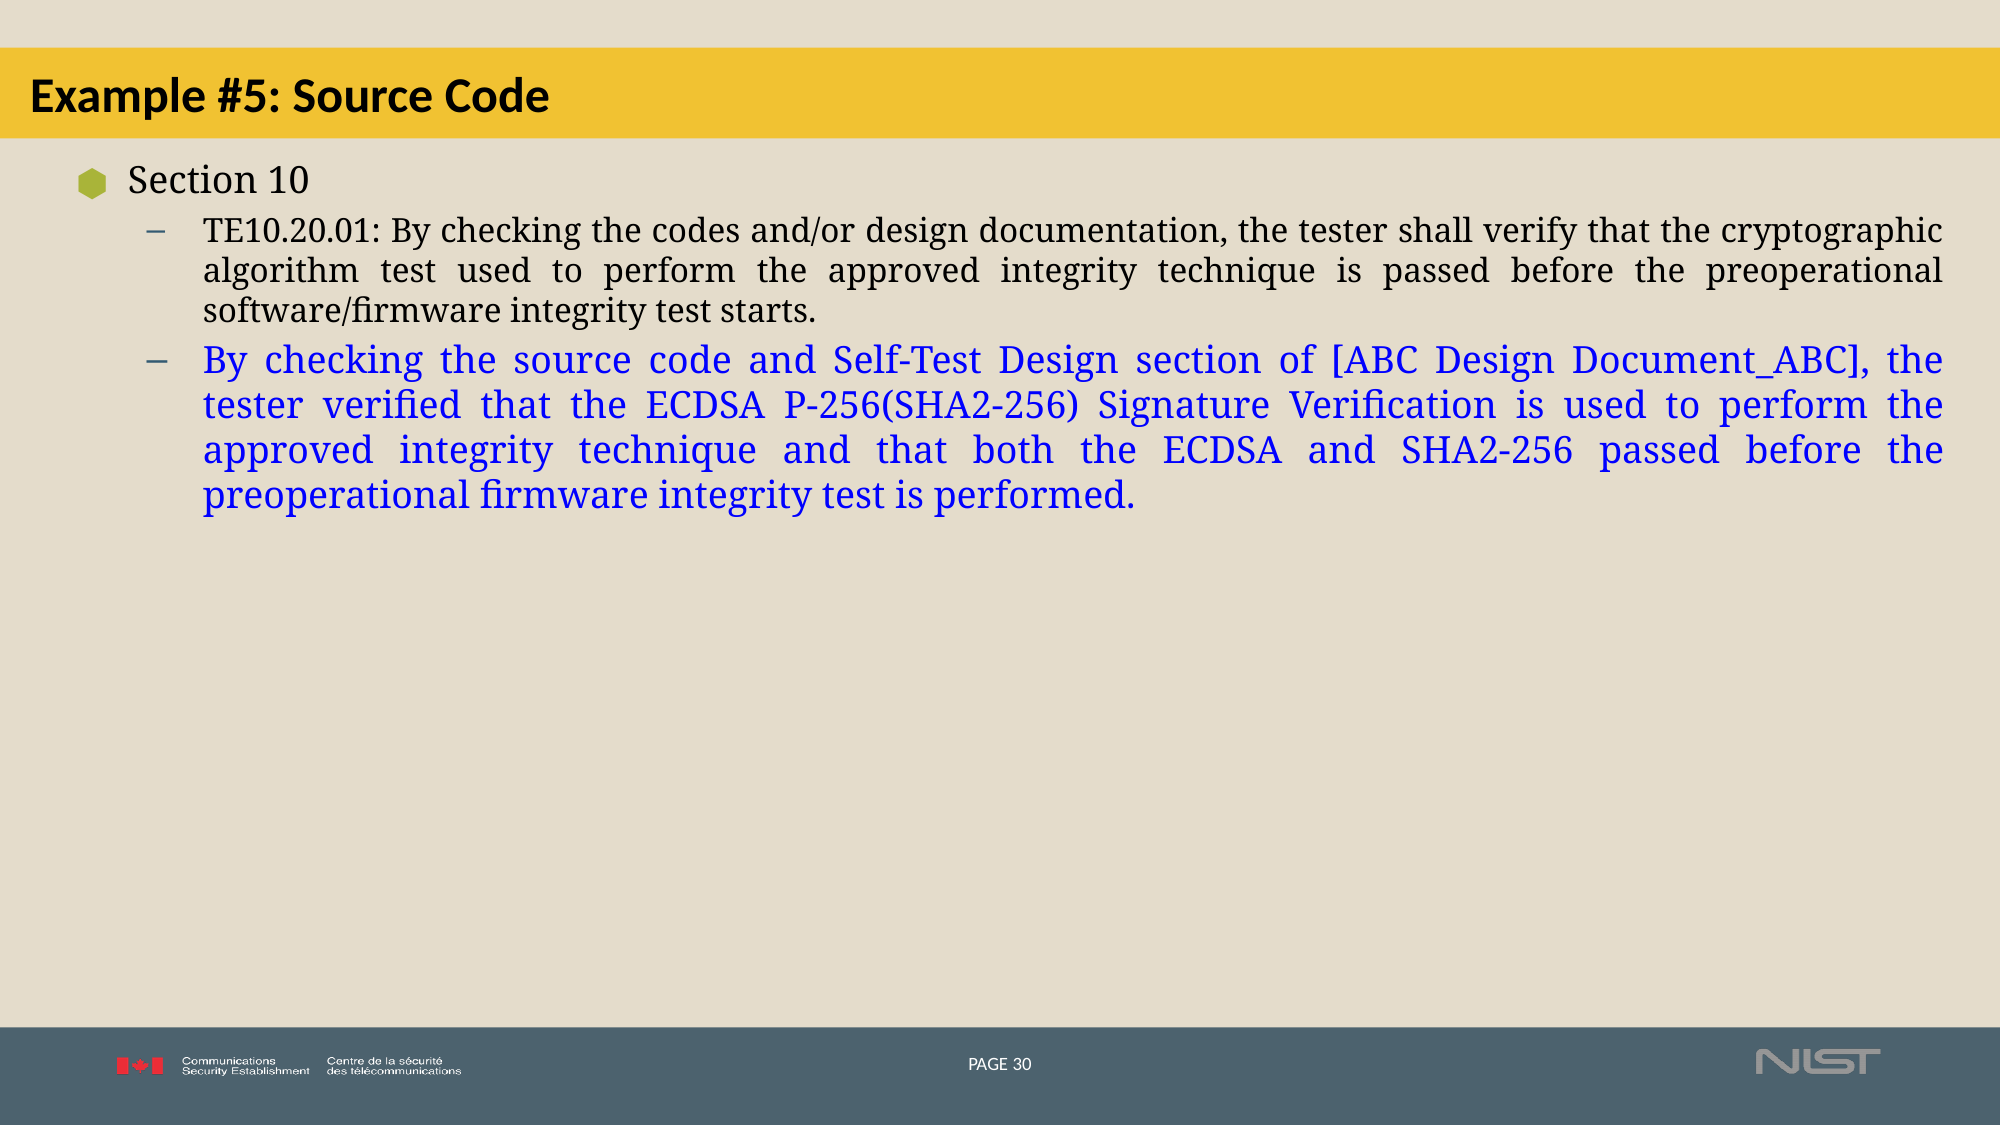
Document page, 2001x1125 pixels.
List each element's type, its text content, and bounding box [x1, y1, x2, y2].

picture [117, 1057, 461, 1076]
list Section 10 TE10.20.01: By checking the codes and/or design documentation, the tester shall verify that the cryptographic algorithm test used to perform the approved integrity technique is passed before the preoperational software/firmware integrity test starts. By checking the source code and Self-Test Design section of [ABC Design Document_ABC], the tester verified that the ECDSA P-256(SHA2-256) Signature Verification is used to perform the approved integrity technique and that both the ECDSA and SHA2-256 passed before the preoperational firmware integrity test is performed. [37, 149, 1961, 1014]
title Example #5: Source Code [0, 47, 2000, 139]
picture [1748, 1043, 1886, 1079]
